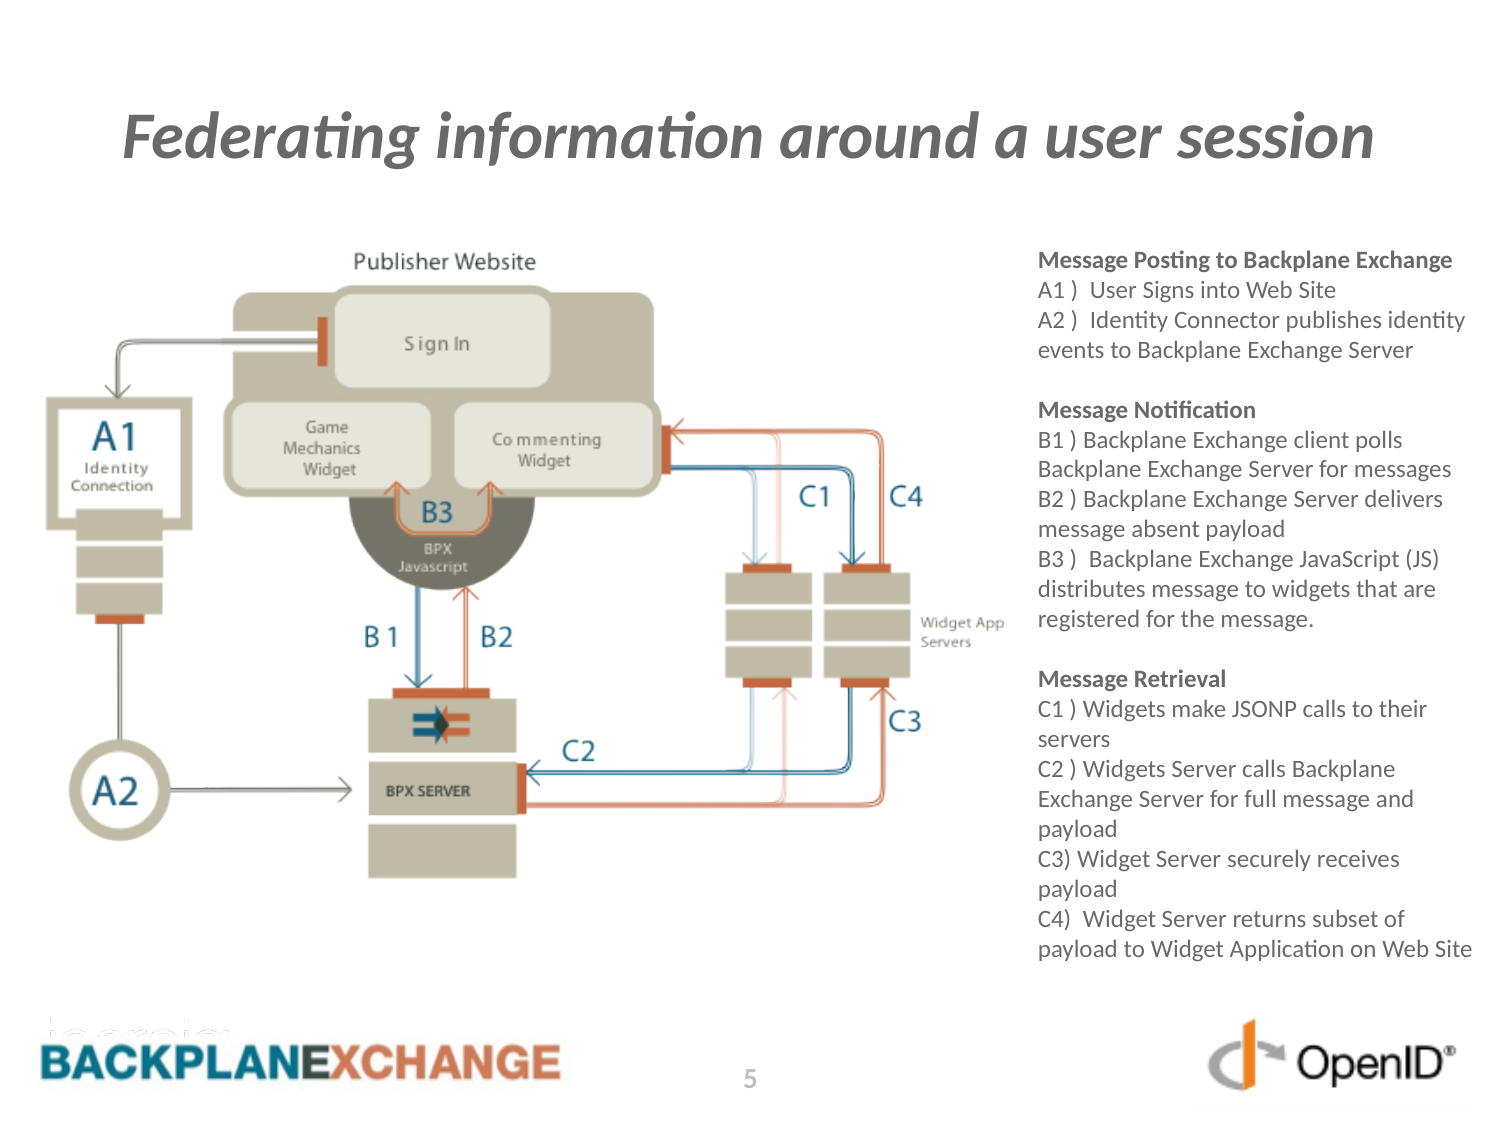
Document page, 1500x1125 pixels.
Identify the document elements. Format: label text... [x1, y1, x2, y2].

picture [1191, 1015, 1471, 1109]
text_box Message Posting to Backplane Exchange A1 ) User Signs into Web Site A2 ) Identity Connector publishes identity events to Backplane Exchange Server Message Notification B1 ) Backplane Exchange client polls Backplane Exchange Server for messages B2 ) Backplane Exchange Server delivers message absent payload B3 ) Backplane Exchange JavaScript (JS) distributes message to widgets that are registered for the message. Message Retrieval C1 ) Widgets make JSONP calls to their servers C2 ) Widgets Server calls Backplane Exchange Server for full message and payload C3) Widget Server securely receives payload C4) Widget Server returns subset of payload to Widget Application on Web Site [1023, 236, 1498, 1015]
picture [34, 1016, 572, 1091]
picture [19, 242, 1031, 888]
text_box Federating information around a user session [11, 37, 1489, 226]
